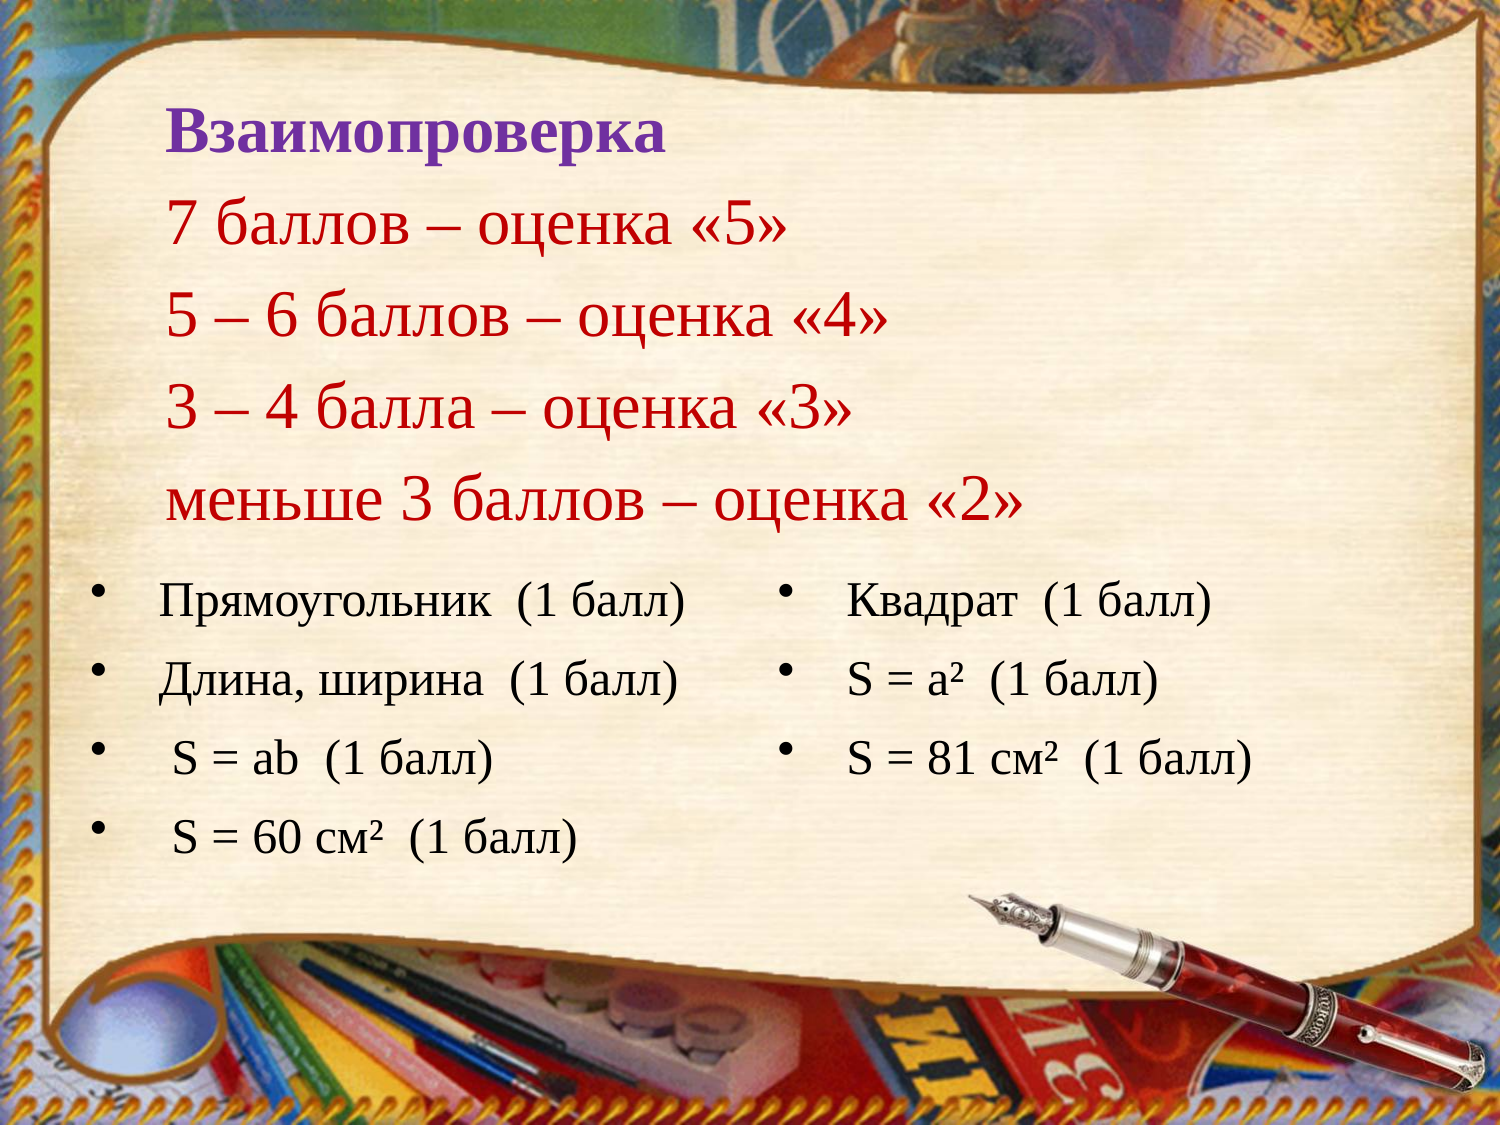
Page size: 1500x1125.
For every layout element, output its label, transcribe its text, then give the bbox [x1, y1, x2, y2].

title Взаимопроверка 7 баллов – оценка «5» 5 – 6 баллов – оценка «4» 3 – 4 балла – оценка «3» меньше 3 баллов – оценка «2» [75, 56, 1425, 539]
list Квадрат (1 балл) S = a² (1 балл) S = 81 см² (1 балл) [762, 539, 1425, 799]
list Прямоугольник (1 балл) Длина, ширина (1 балл) S = ab (1 балл) S = 60 см² (1 балл) [75, 539, 738, 882]
picture [0, 0, 1500, 1125]
